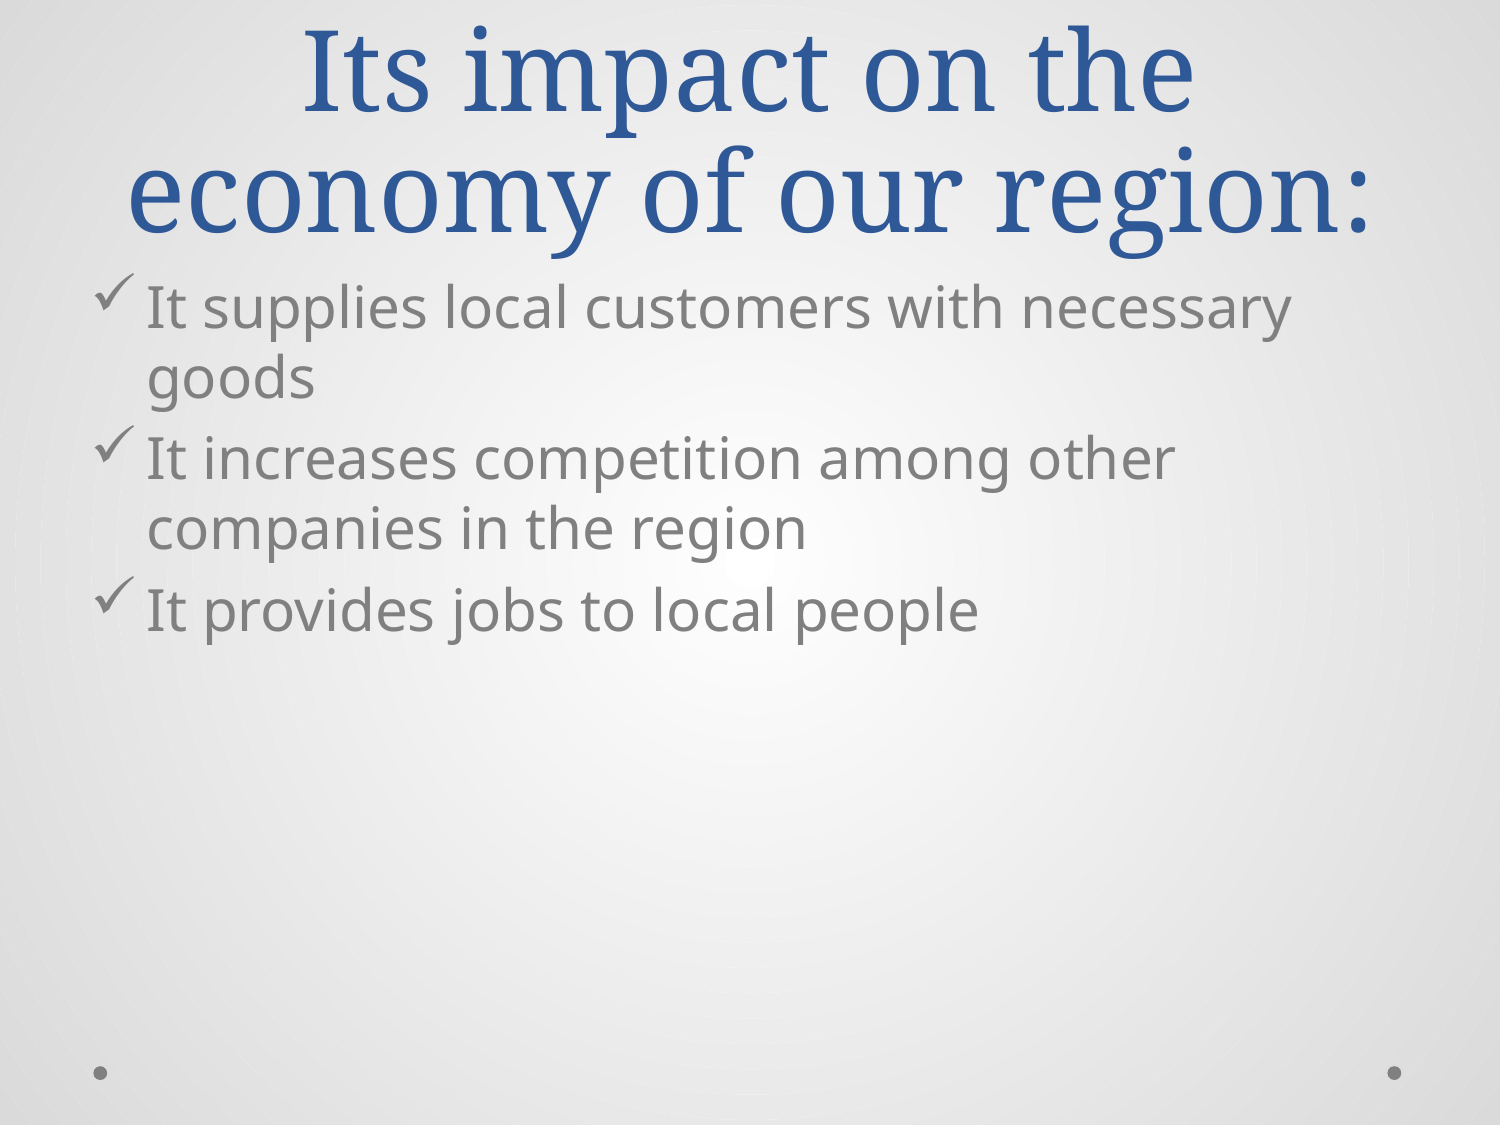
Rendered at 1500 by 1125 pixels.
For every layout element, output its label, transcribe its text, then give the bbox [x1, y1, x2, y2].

list It supplies local customers with necessary goods It increases competition among other companies in the region It provides jobs to local people [75, 262, 1425, 1005]
title Its impact on the economy of our region: [75, 0, 1425, 262]
